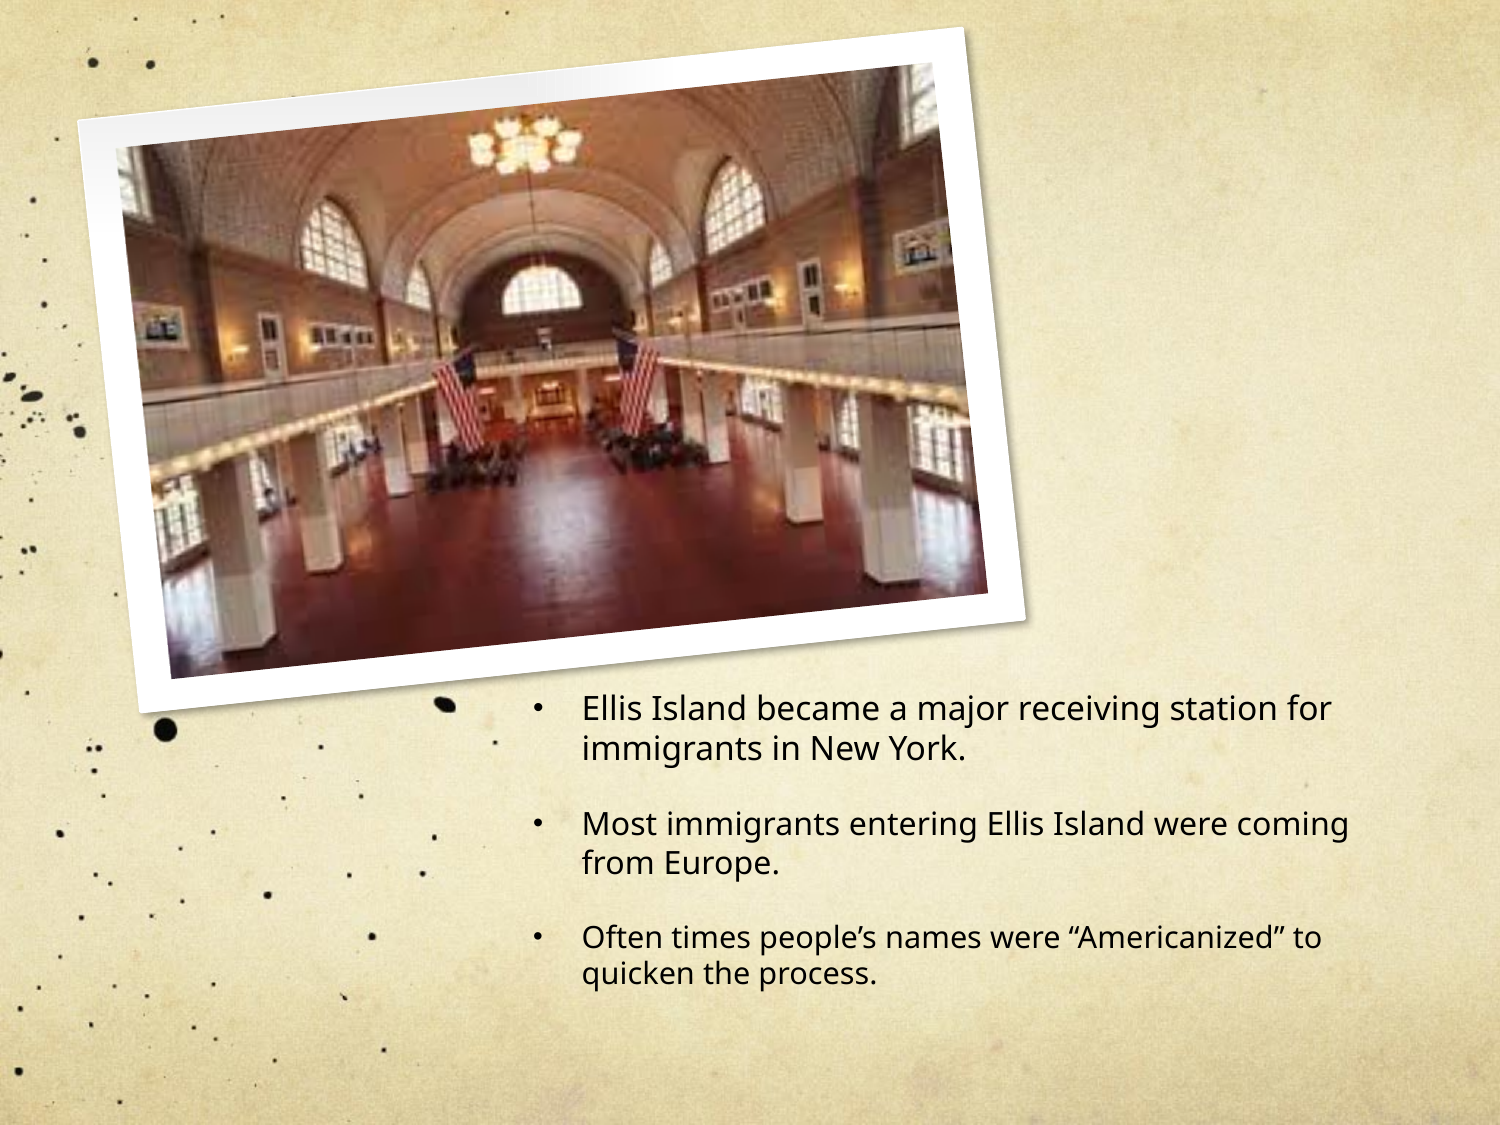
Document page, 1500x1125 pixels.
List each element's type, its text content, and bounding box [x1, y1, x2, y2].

picture [0, 0, 1500, 1125]
list Ellis Island became a major receiving station for immigrants in New York. Most immigrants entering Ellis Island were coming from Europe. Often times people’s names were “Americanized” to quicken the process. [518, 679, 1426, 1000]
